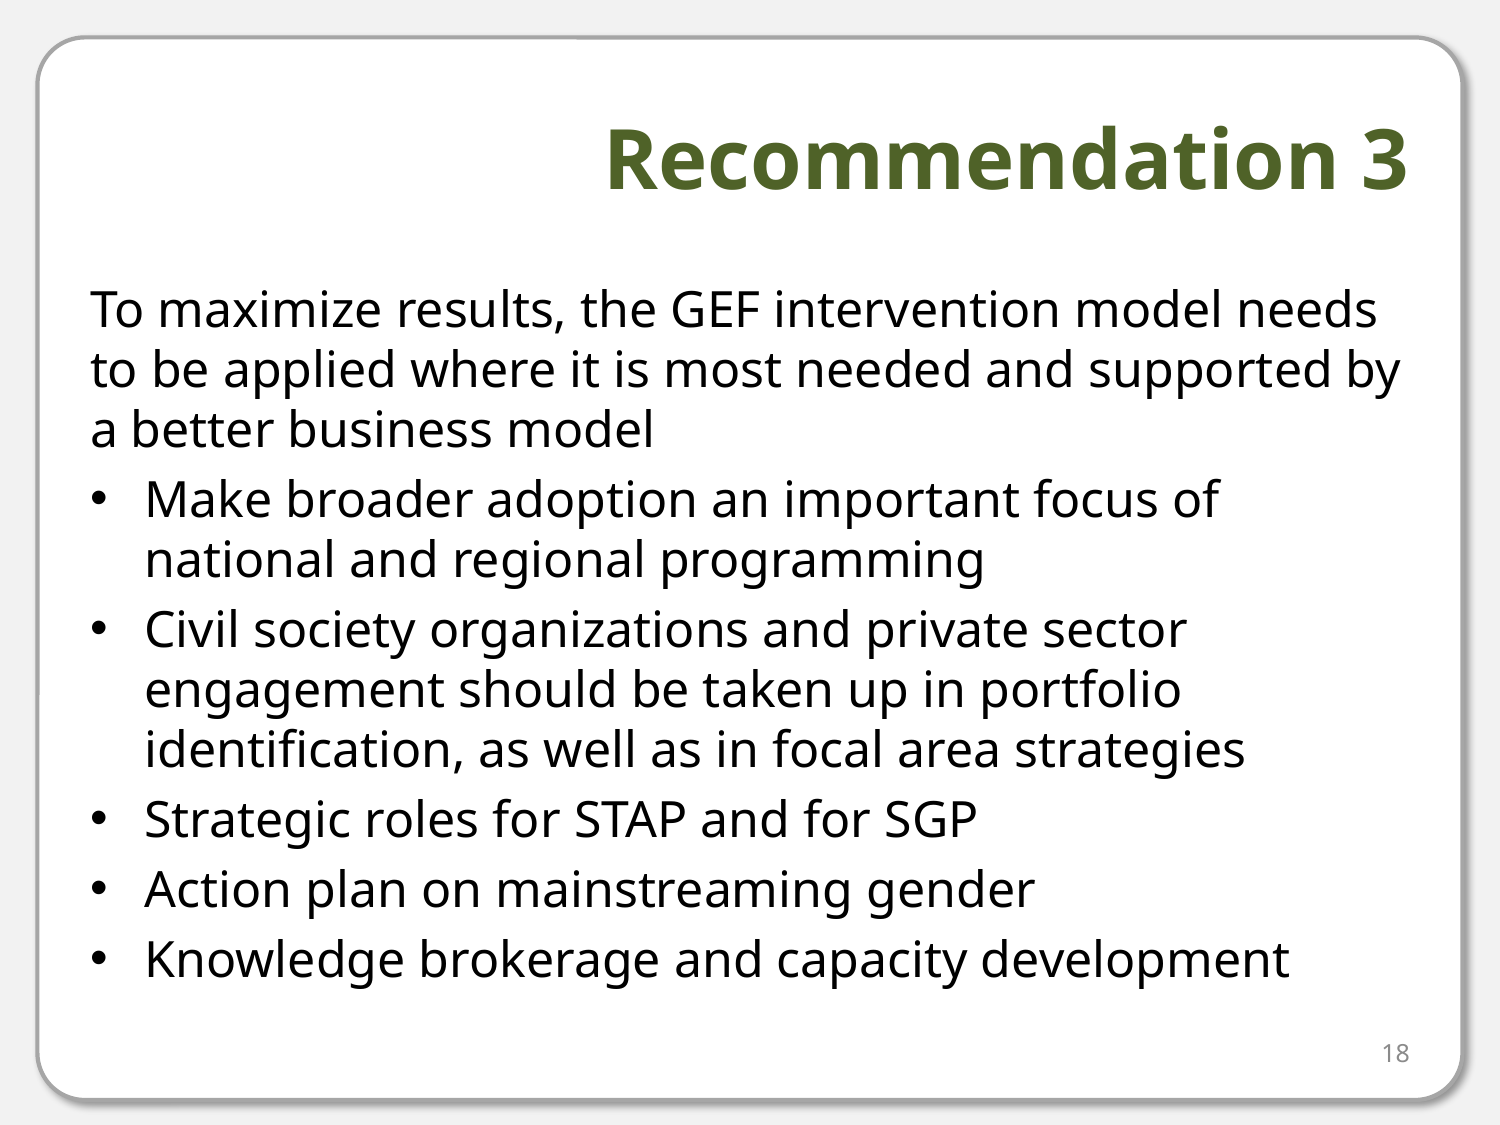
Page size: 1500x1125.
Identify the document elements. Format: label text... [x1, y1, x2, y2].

title Recommendation 3 [75, 62, 1425, 250]
list To maximize results, the GEF intervention model needs to be applied where it is most needed and supported by a better business model Make broader adoption an important focus of national and regional programming Civil society organizations and private sector engagement should be taken up in portfolio identification, as well as in focal area strategies Strategic roles for STAP and for SGP Action plan on mainstreaming gender Knowledge brokerage and capacity development [75, 270, 1425, 1013]
slide_number 18 [1074, 1025, 1425, 1085]
